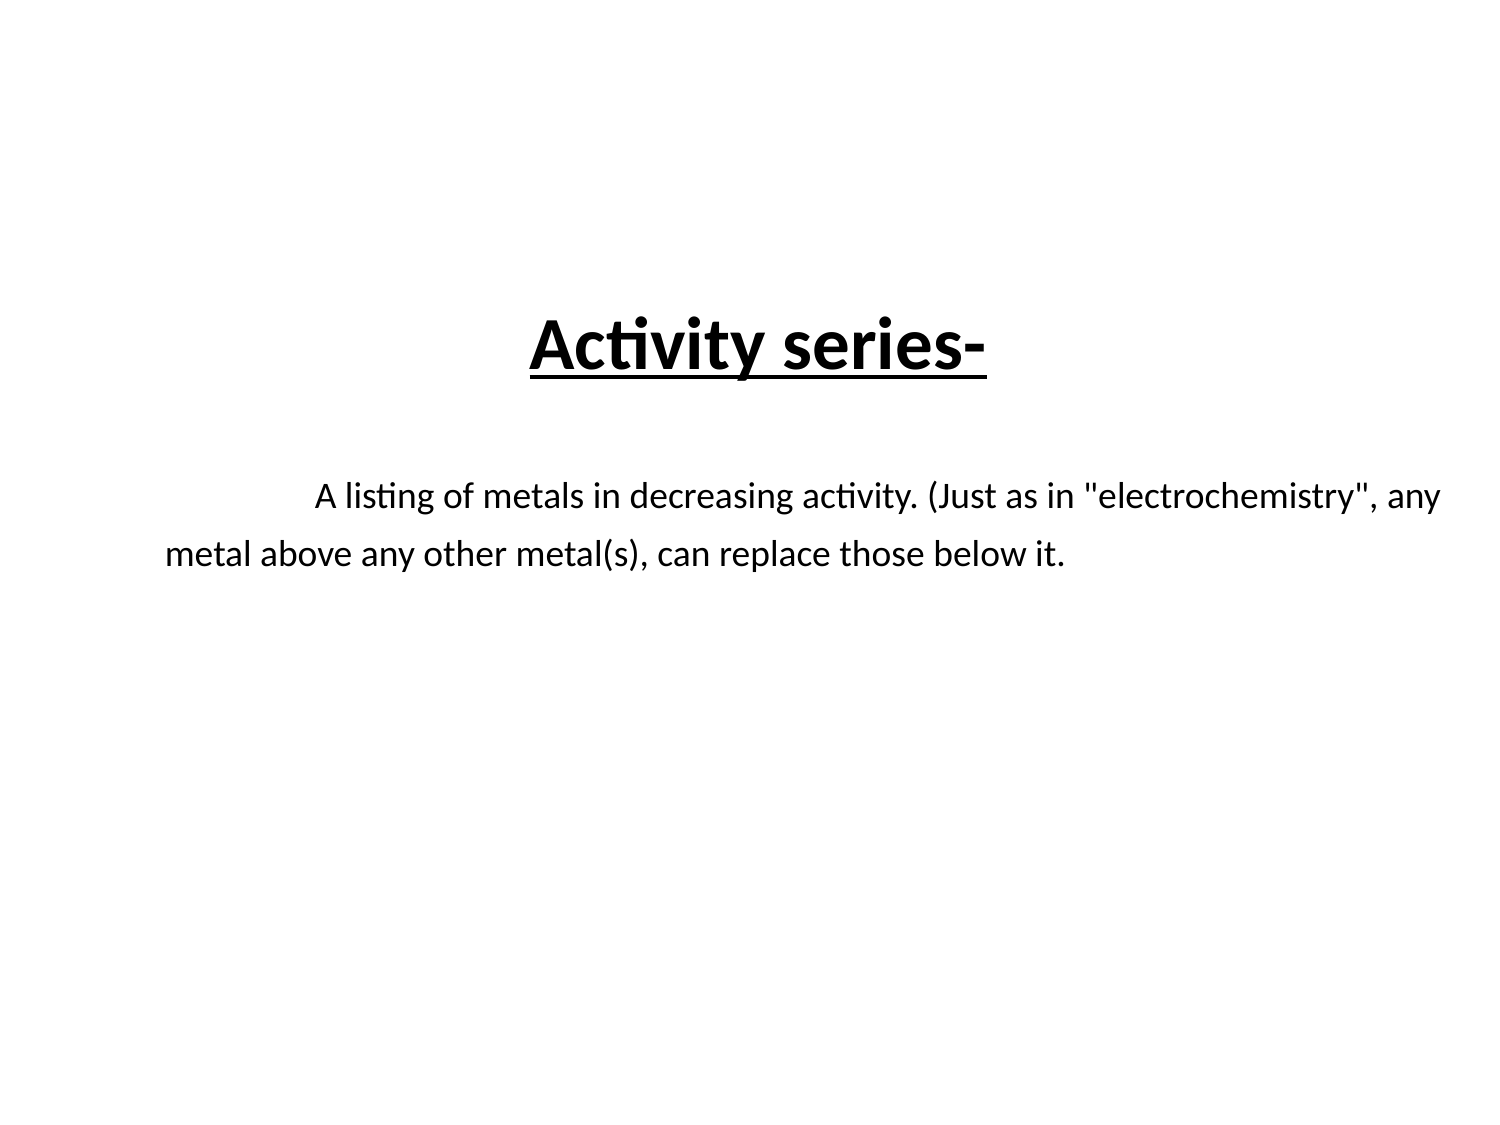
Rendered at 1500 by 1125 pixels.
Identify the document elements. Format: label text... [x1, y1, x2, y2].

text_box A listing of metals in decreasing activity. (Just as in "electrochemistry", any metal above any other metal(s), can replace those below it. [0, 449, 1500, 582]
text_box Activity series- [514, 287, 1011, 393]
